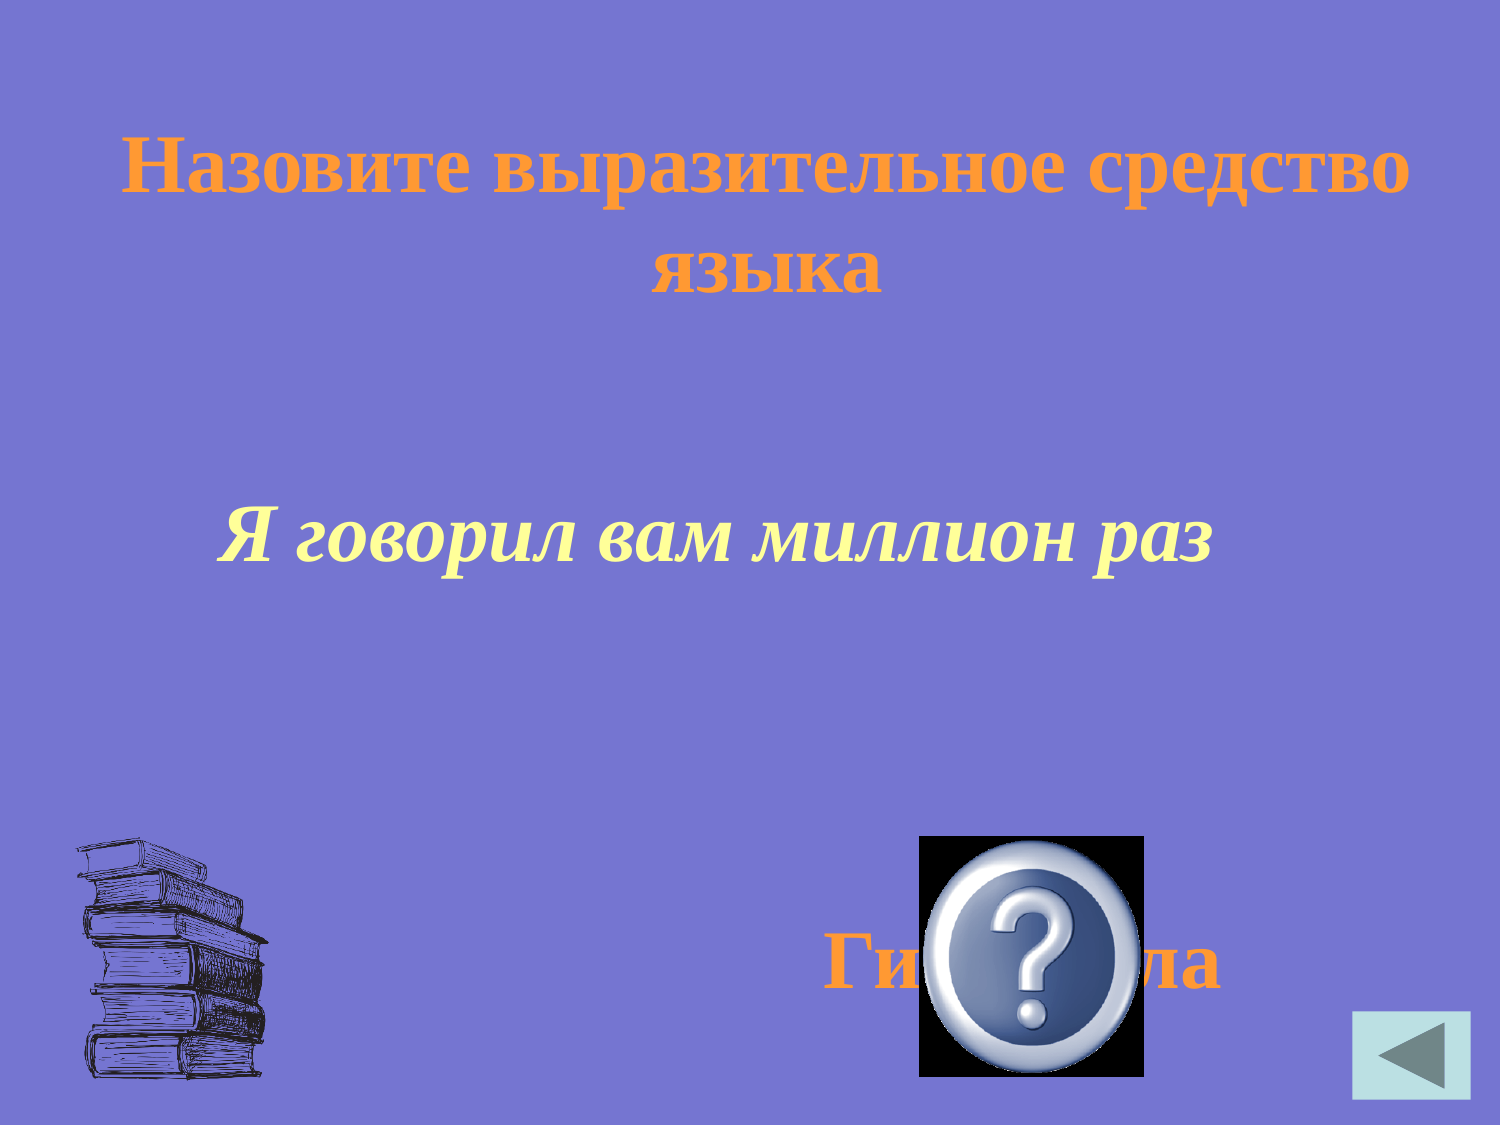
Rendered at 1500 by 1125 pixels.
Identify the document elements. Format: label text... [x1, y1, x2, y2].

text_box [1352, 1011, 1471, 1100]
picture [919, 836, 1144, 1077]
text_box Гипербола [1148, 898, 1254, 1014]
text_box Назовите выразительное средство языка Я говорил вам миллион раз [17, 101, 1500, 586]
picture [38, 825, 306, 1092]
text_box Гипербола [808, 898, 914, 1014]
